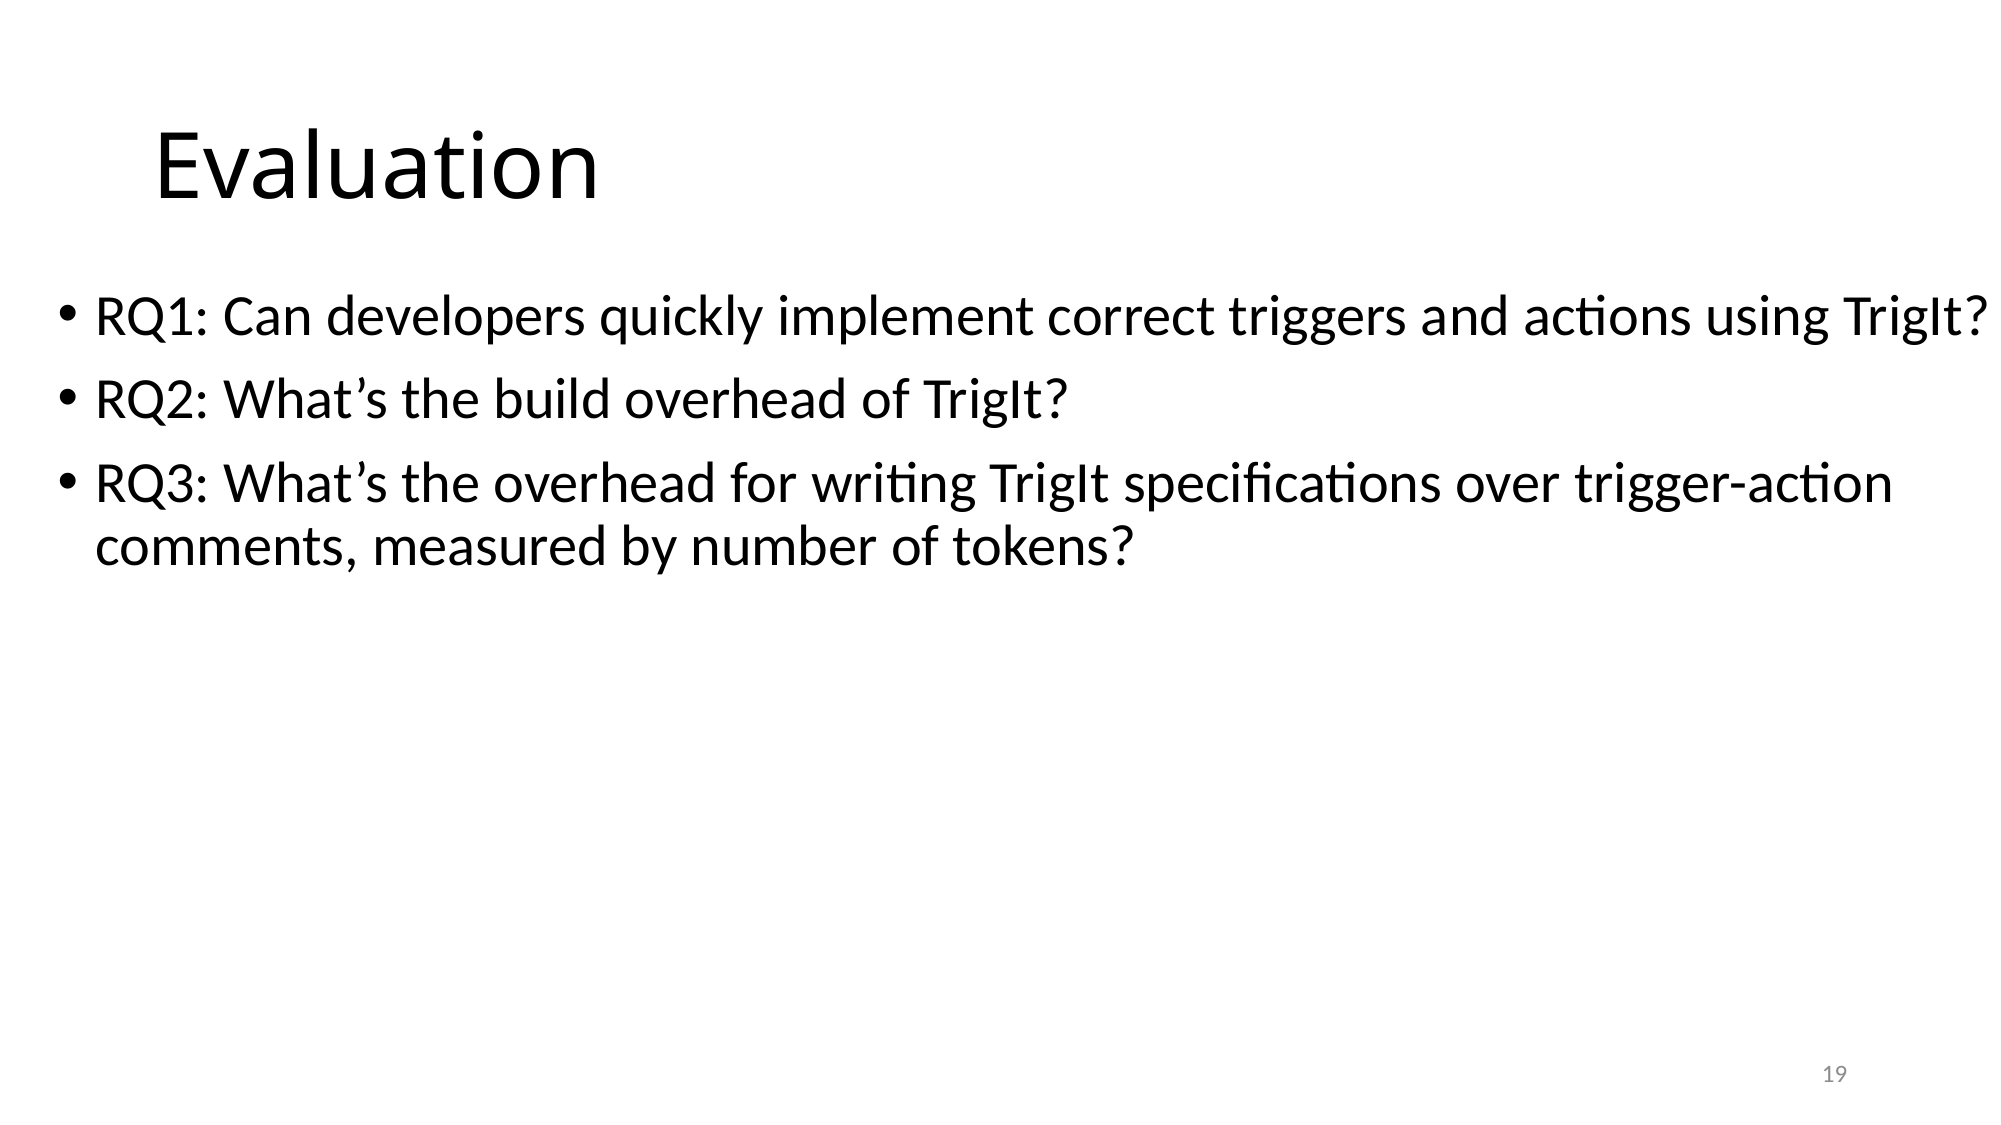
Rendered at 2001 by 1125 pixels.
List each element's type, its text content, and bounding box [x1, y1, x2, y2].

title Evaluation [137, 59, 1863, 277]
slide_number 19 [1412, 1042, 1863, 1103]
list RQ1: Can developers quickly implement correct triggers and actions using TrigIt? RQ2: What’s the build overhead of TrigIt? RQ3: What’s the overhead for writing TrigIt specifications over trigger-action comments, measured by number of tokens? [42, 277, 2000, 992]
